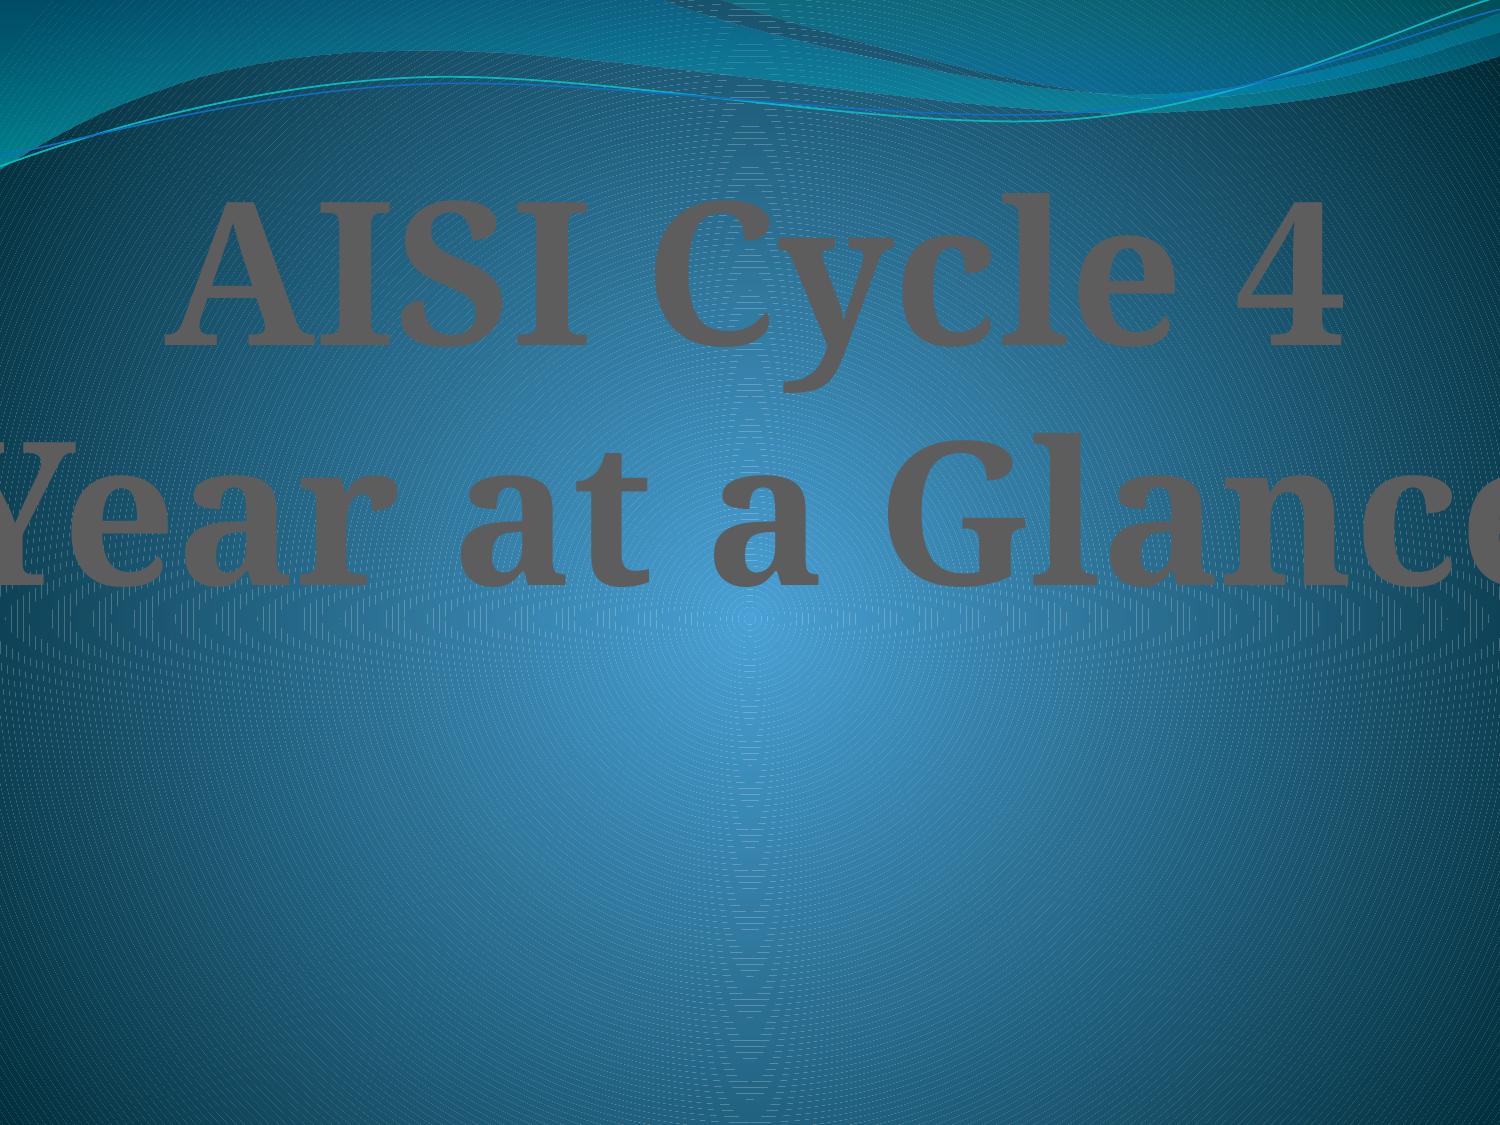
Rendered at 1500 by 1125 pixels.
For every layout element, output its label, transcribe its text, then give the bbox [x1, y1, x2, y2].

text_box AISI Cycle 4 Year at a Glance [0, 137, 1500, 633]
